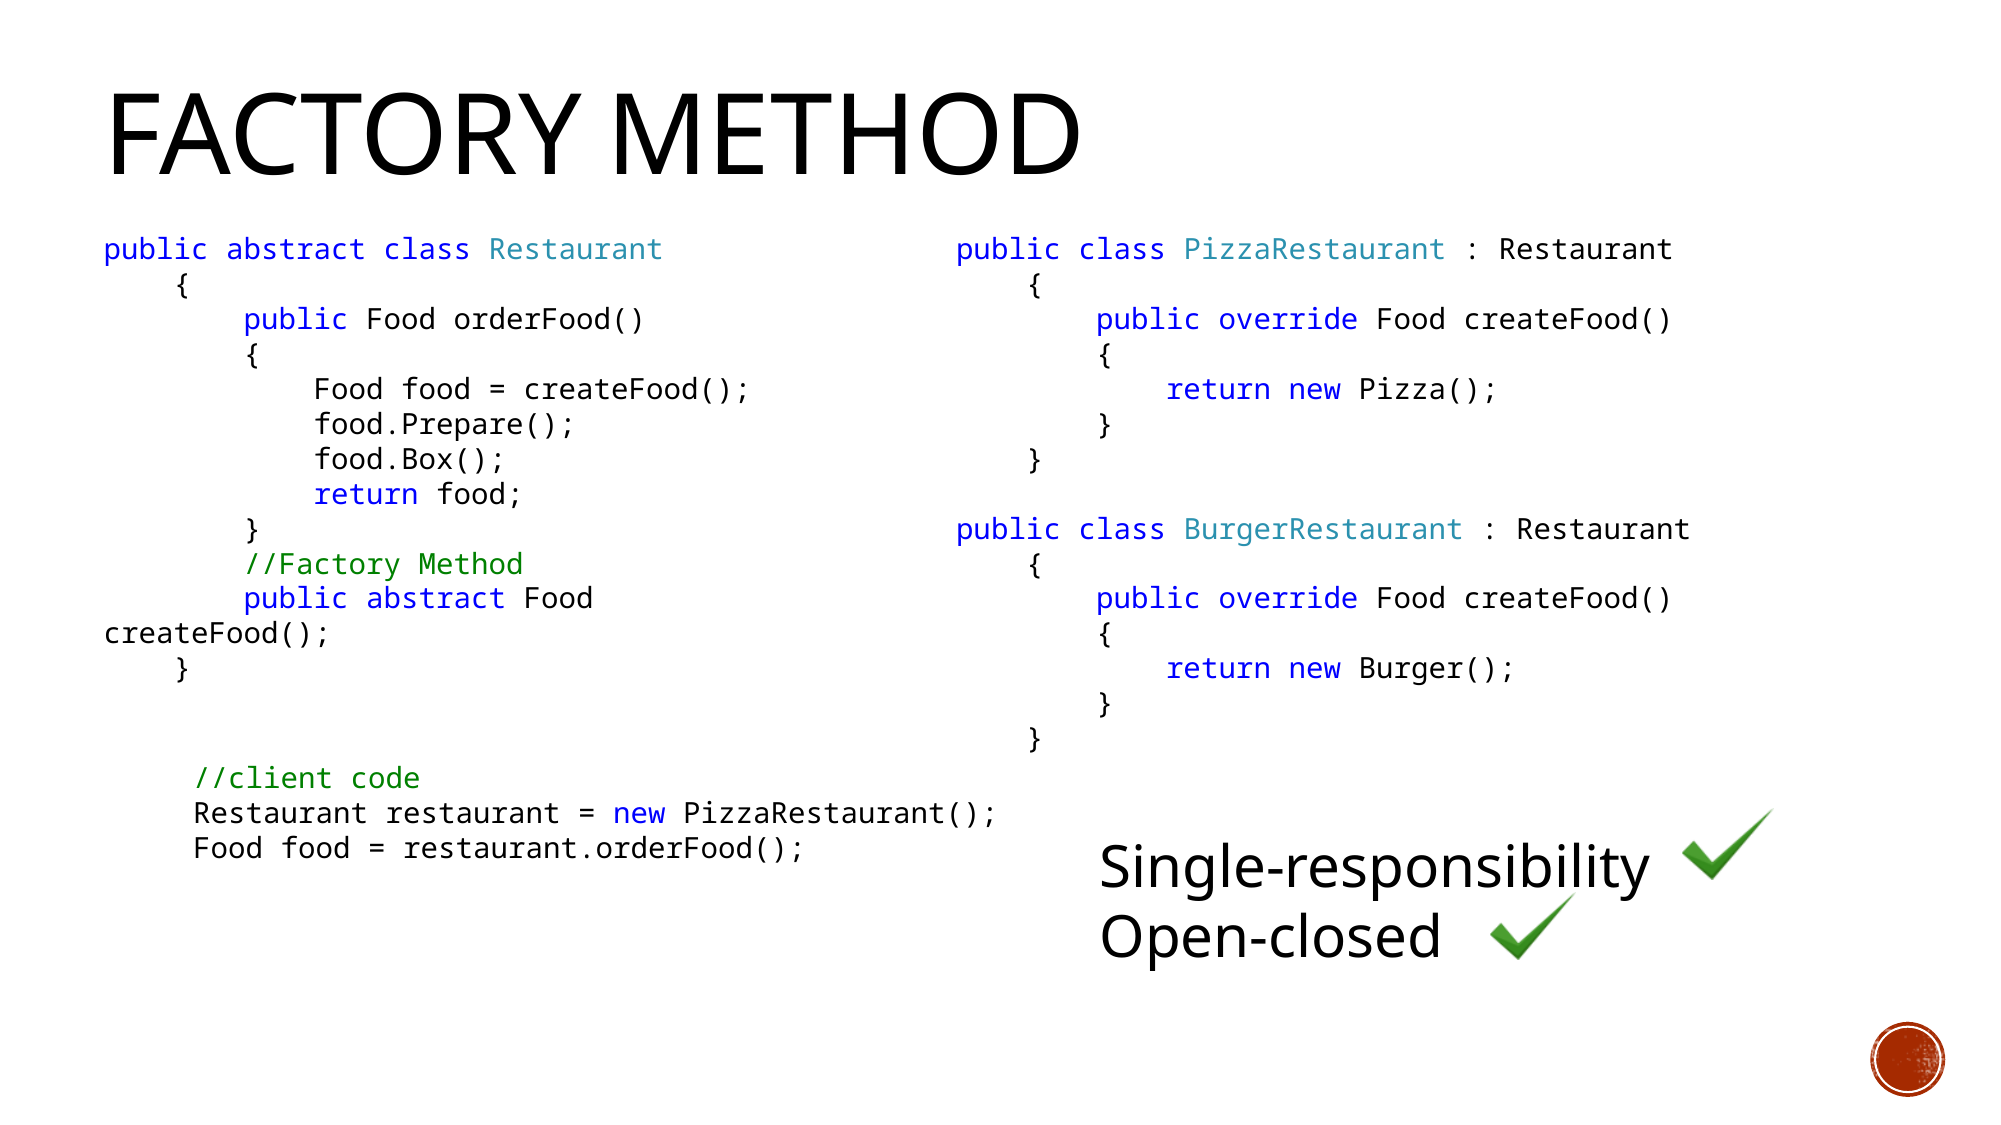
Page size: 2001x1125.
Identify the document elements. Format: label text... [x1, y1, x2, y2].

text_box Factory Method [88, 54, 1804, 204]
text_box public class PizzaRestaurant : Restaurant { public override Food createFood() { return new Pizza(); } } public class BurgerRestaurant : Restaurant { public override Food createFood() { return new Burger(); } } [941, 222, 1745, 762]
picture [1493, 895, 1574, 957]
text_box //client code Restaurant restaurant = new PizzaRestaurant(); Food food = restaurant.orderFood(); [178, 752, 1481, 918]
text_box public abstract class Restaurant { public Food orderFood() { Food food = createFood(); food.Prepare(); food.Box(); return food; } //Factory Method public abstract Food createFood(); } [88, 222, 848, 693]
picture [1682, 808, 1774, 880]
text_box Single-responsibility Open-closed [1084, 821, 1671, 977]
